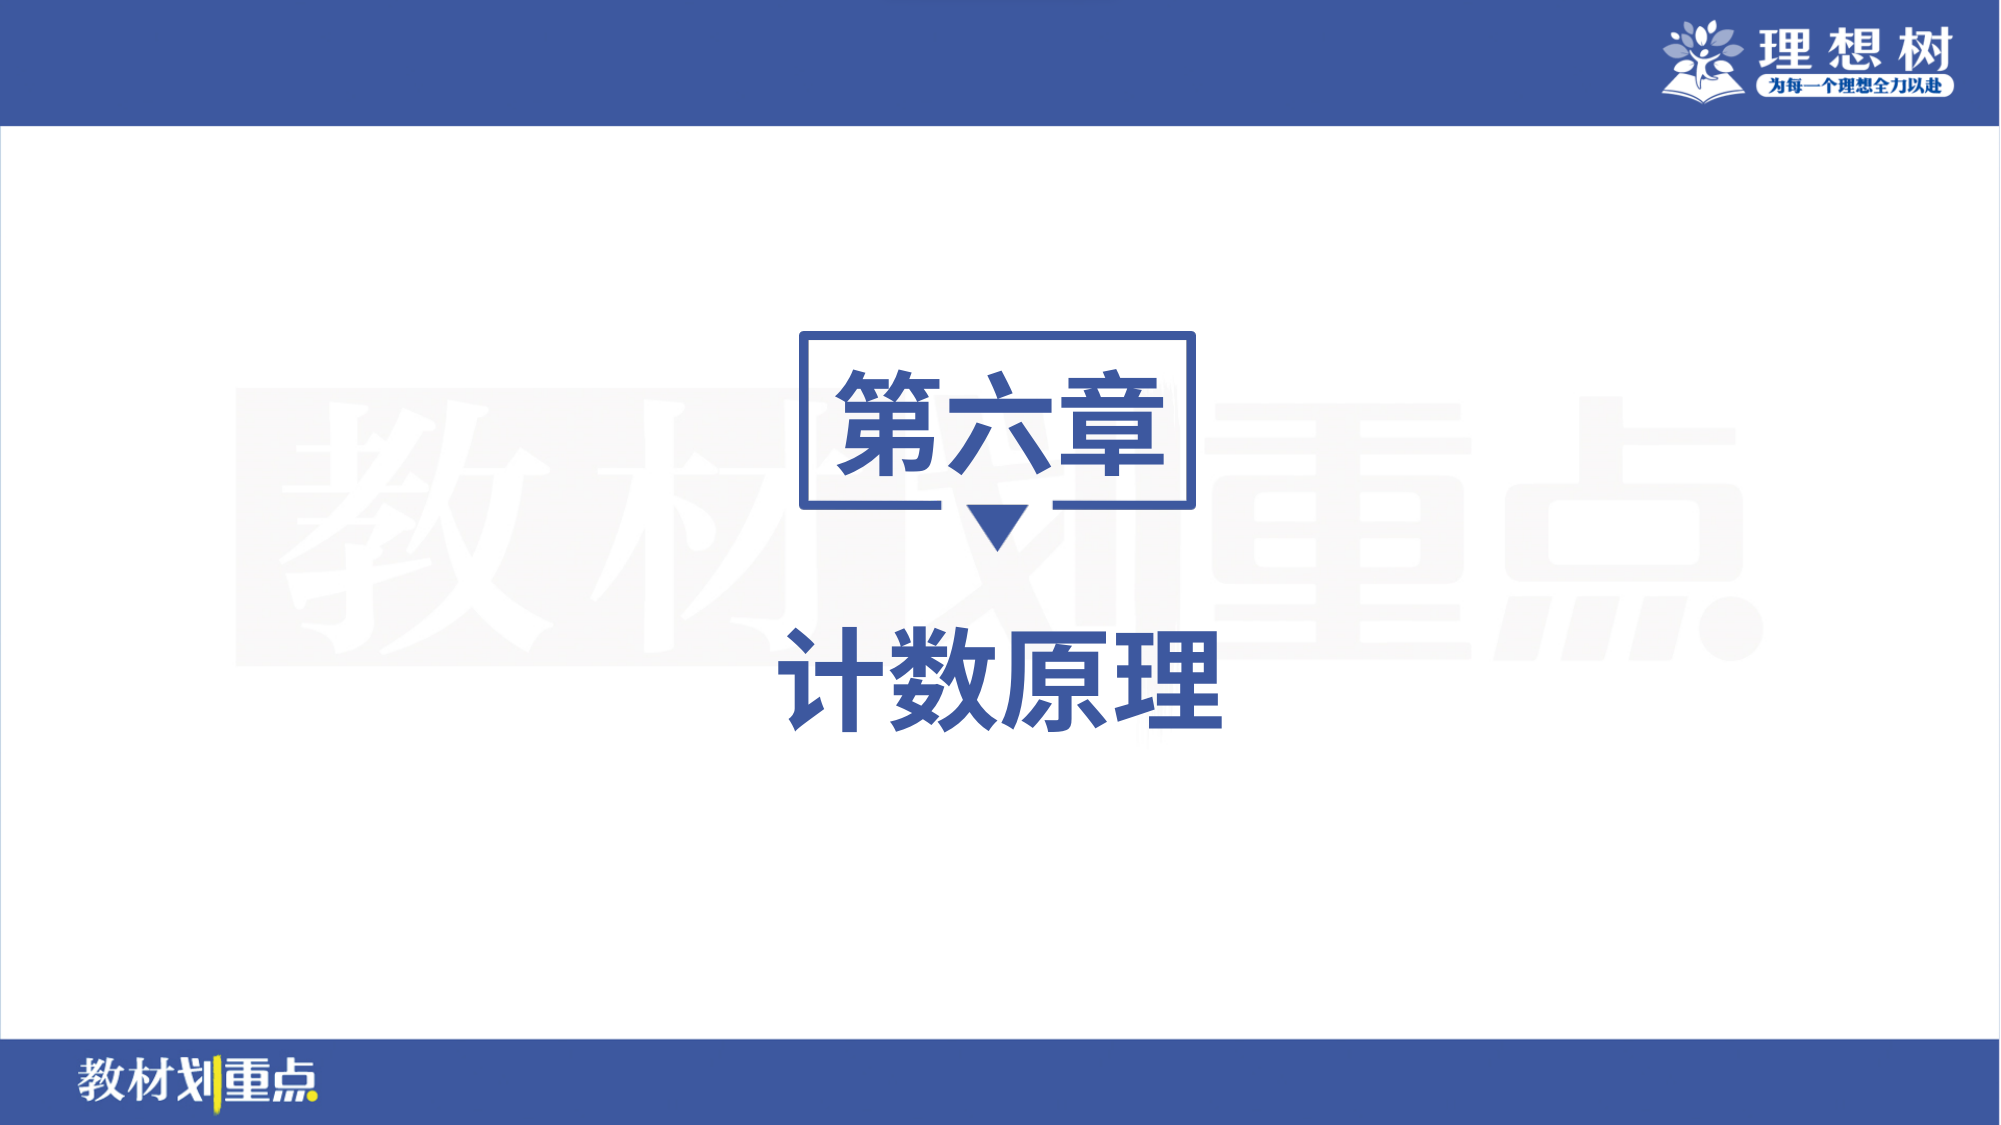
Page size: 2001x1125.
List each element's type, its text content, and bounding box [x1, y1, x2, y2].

text_box 计数原理 [0, 600, 2000, 752]
picture [0, 752, 2000, 1125]
picture [0, 0, 2000, 600]
